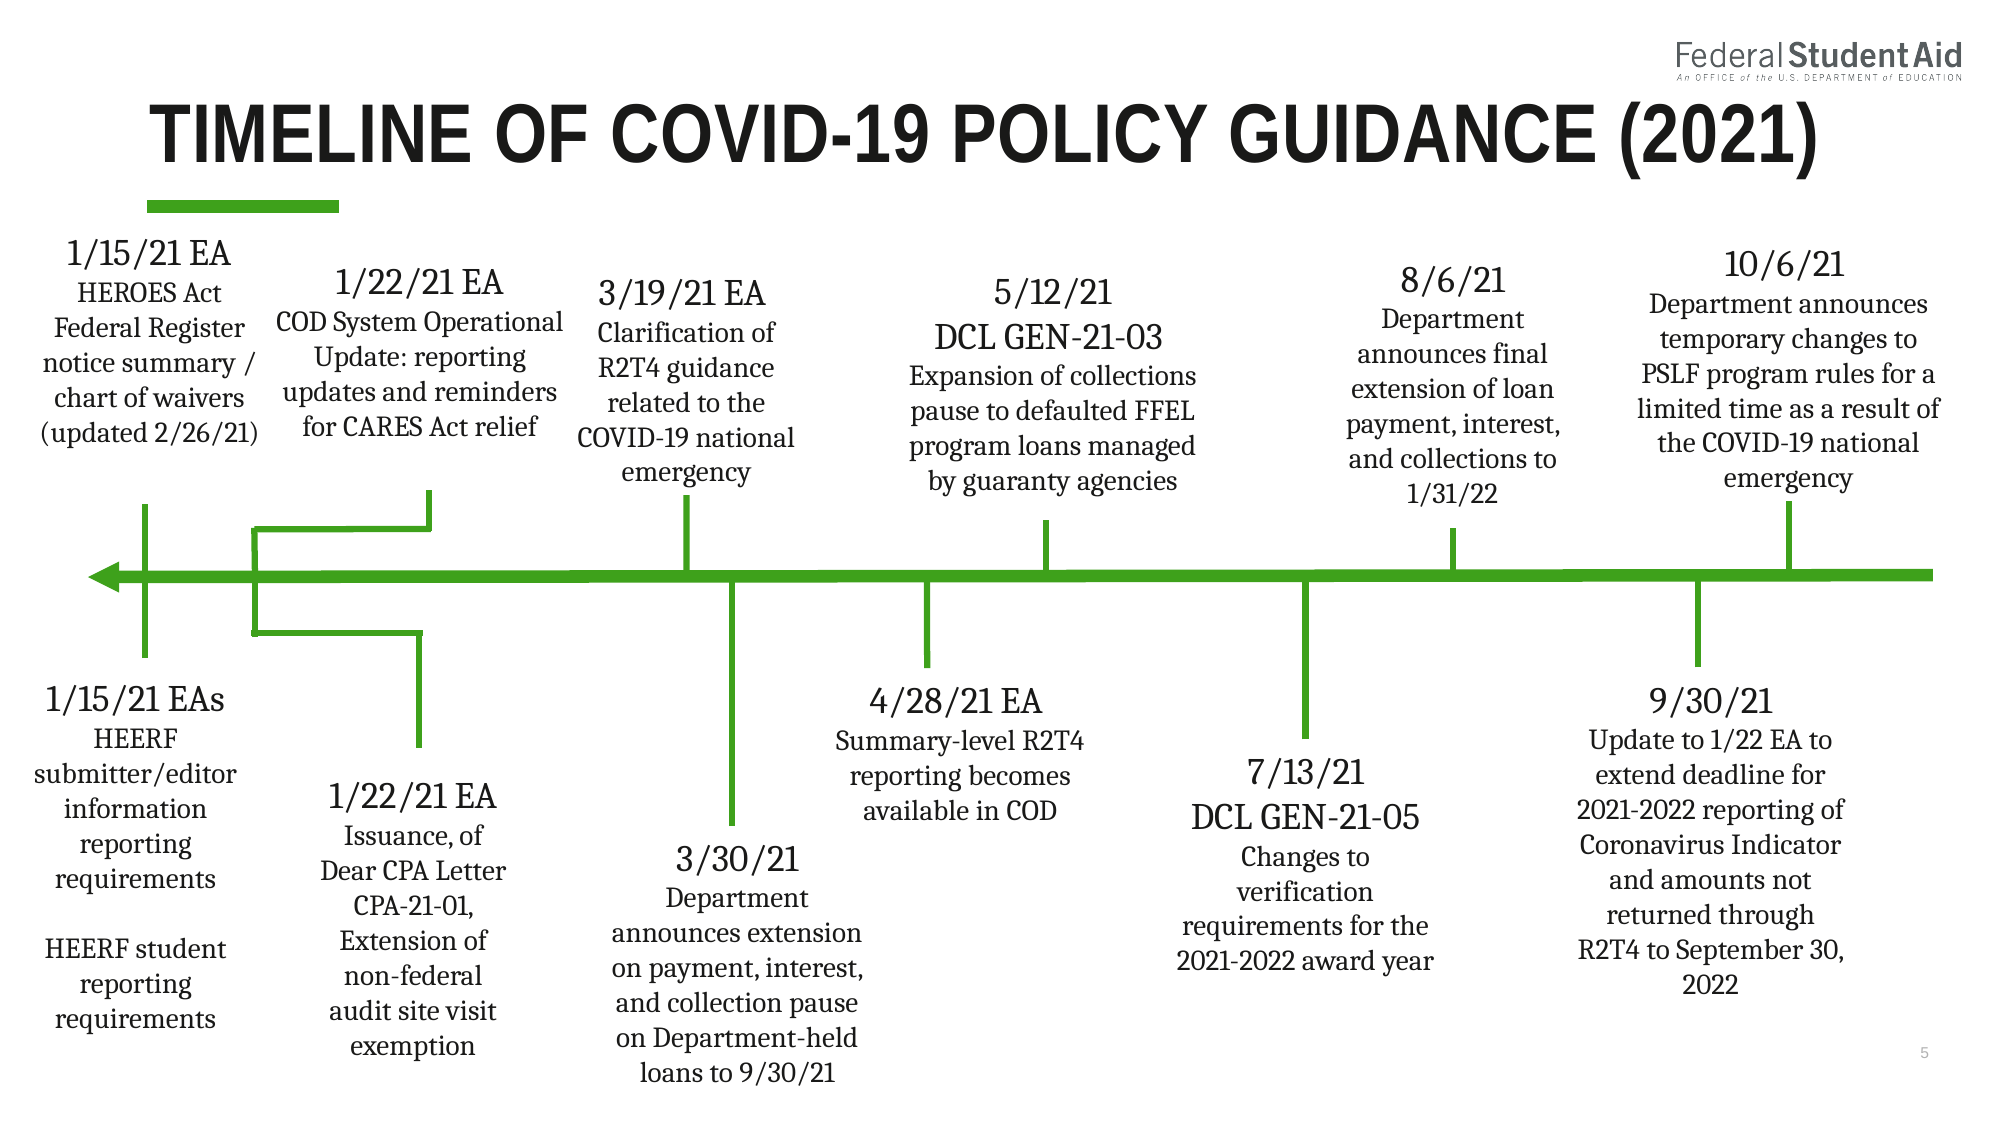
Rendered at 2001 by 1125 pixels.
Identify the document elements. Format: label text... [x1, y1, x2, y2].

text_box 9/30/21 Update to 1/22 EA to extend deadline for 2021-2022 reporting of Coronavirus Indicator and amounts not returned through R2T4 to September 30, 2022 [1558, 668, 1863, 1008]
text_box 4/28/21 EA Summary-level R2T4 reporting becomes available in COD [810, 668, 1111, 834]
text_box 1/15/21 EA HEROES Act Federal Register notice summary / chart of waivers (updated 2/26/21) [21, 221, 279, 456]
slide_number 5 [1920, 1042, 1986, 1094]
text_box 1/22/21 EA COD System Operational Update: reporting updates and reminders for CARES Act relief [258, 249, 582, 495]
text_box 3/30/21 Department announces extension on payment, interest, and collection pause on Department-held loans to 9/30/21 [587, 826, 888, 1096]
text_box 1/15/21 EAs HEERF submitter/editor information reporting requirements HEERF student reporting requirements [9, 666, 262, 1042]
text_box 8/6/21 Department announces final extension of loan payment, interest, and collections to 1/31/22 [1317, 247, 1589, 517]
text_box 1/22/21 EA Issuance, of Dear CPA Letter CPA-21-01, Extension of non-federal audit site visit exemption [301, 763, 526, 1069]
picture [1651, 16, 1986, 106]
title Timeline of COVID-19 Policy guidance (2021) [149, 57, 1881, 189]
text_box 7/13/21 DCL GEN-21-05 Changes to verification requirements for the 2021-2022 award year [1160, 739, 1451, 984]
text_box 10/6/21 Department announces temporary changes to PSLF program rules for a limited time as a result of the COVID-19 national emergency [1612, 231, 1965, 502]
text_box 3/19/21 EA Clarification of R2T4 guidance related to the COVID-19 national emergency [550, 260, 823, 496]
text_box 5/12/21 DCL GEN-21-03 Expansion of collections pause to defaulted FFEL program loans managed by guaranty agencies [879, 259, 1226, 504]
